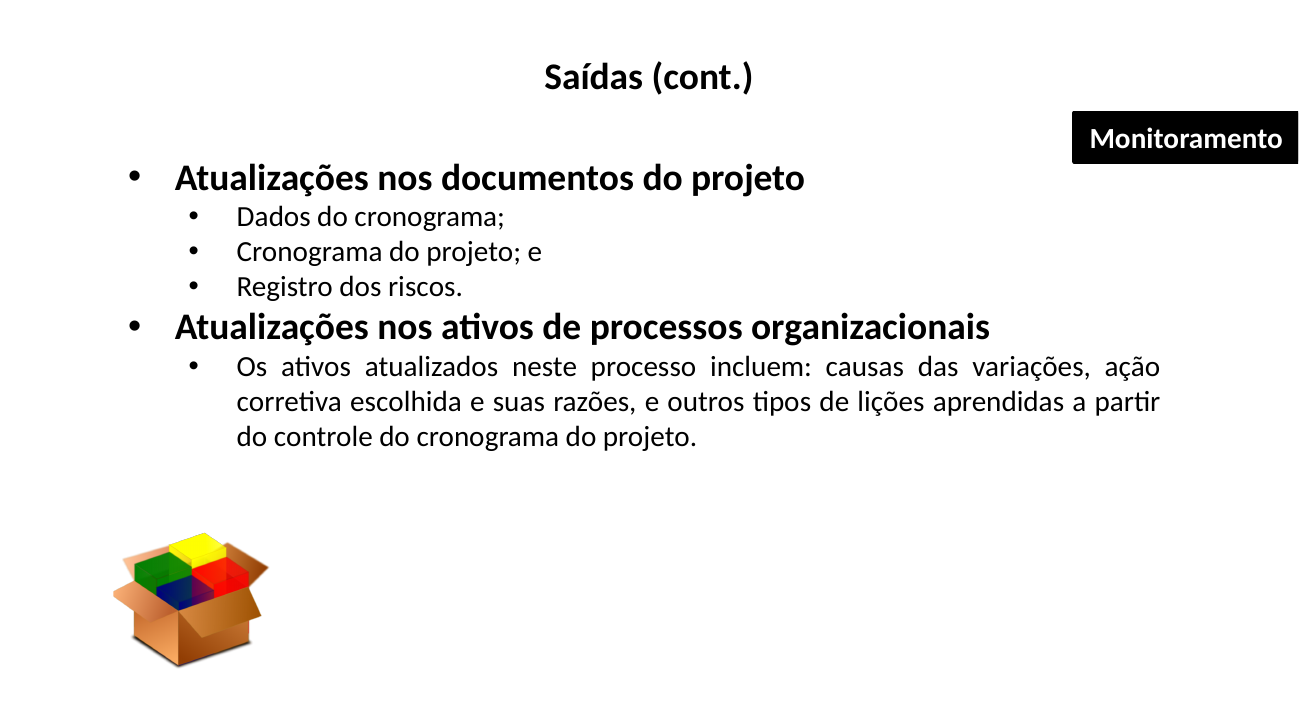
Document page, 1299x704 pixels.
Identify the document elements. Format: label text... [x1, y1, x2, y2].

text_box Monitoramento [1074, 112, 1299, 162]
text_box Atualizações nos documentos do projeto Dados do cronograma; Cronograma do projeto; e Registro dos riscos. Atualizações nos ativos de processos organizacionais Os ativos atualizados neste processo incluem: causas das variações, ação corretiva escolhida e suas razões, e outros tipos de lições aprendidas a partir do controle do cronograma do projeto. [113, 145, 1177, 464]
text_box Saídas (cont.) [0, 44, 1299, 106]
picture [112, 520, 273, 672]
